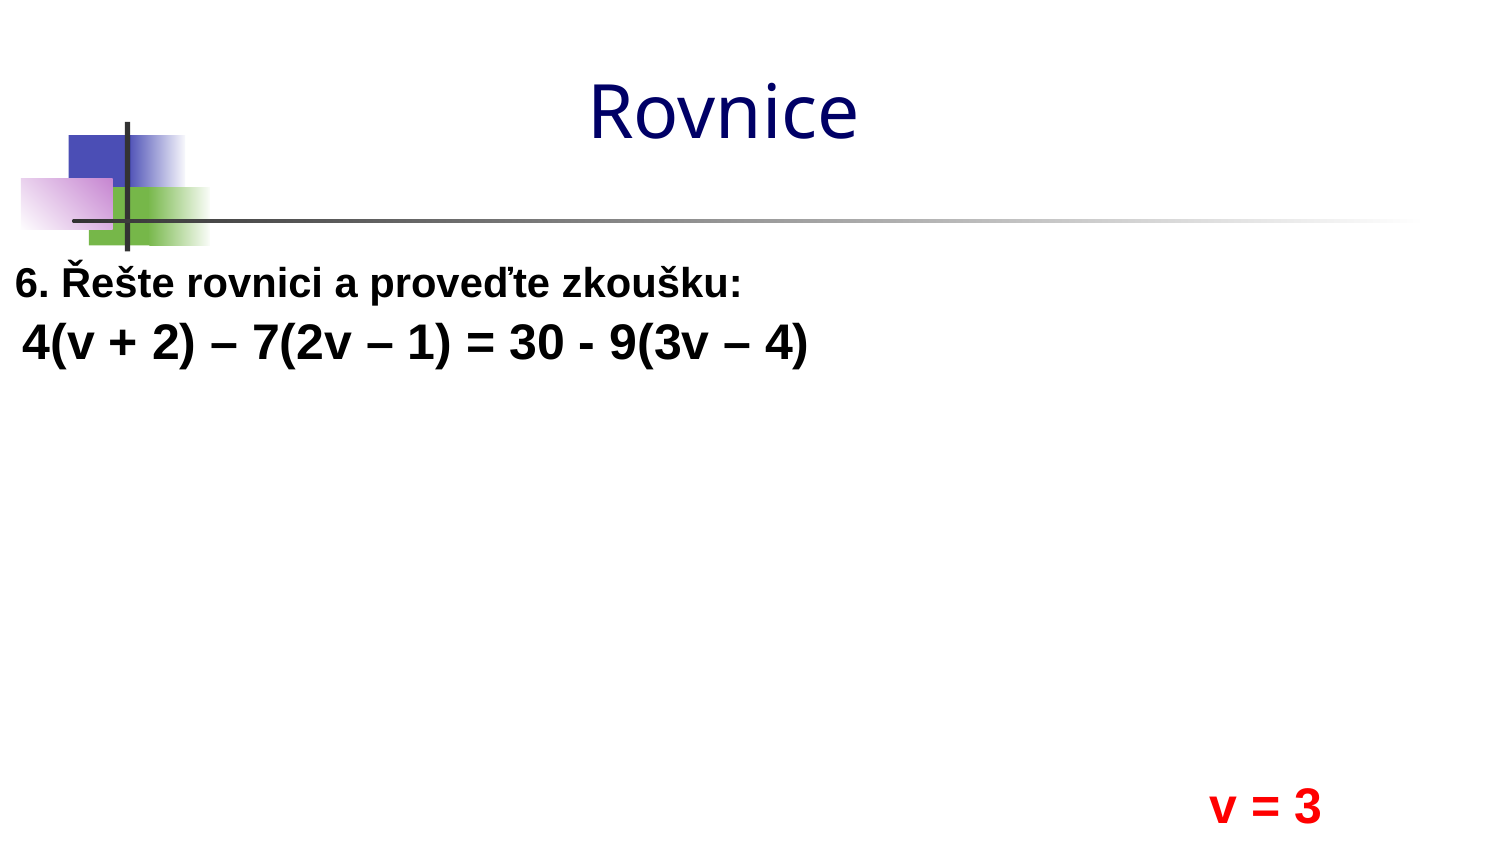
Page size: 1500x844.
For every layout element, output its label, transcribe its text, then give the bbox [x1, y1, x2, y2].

text_box 4(v + 2) – 7(2v – 1) = 30 - 9(3v – 4) [0, 303, 963, 376]
title Rovnice [129, 43, 1318, 175]
text_box v = 3 [1181, 767, 1388, 840]
text_box 6. Řešte rovnici a proveďte zkoušku: [0, 244, 786, 303]
